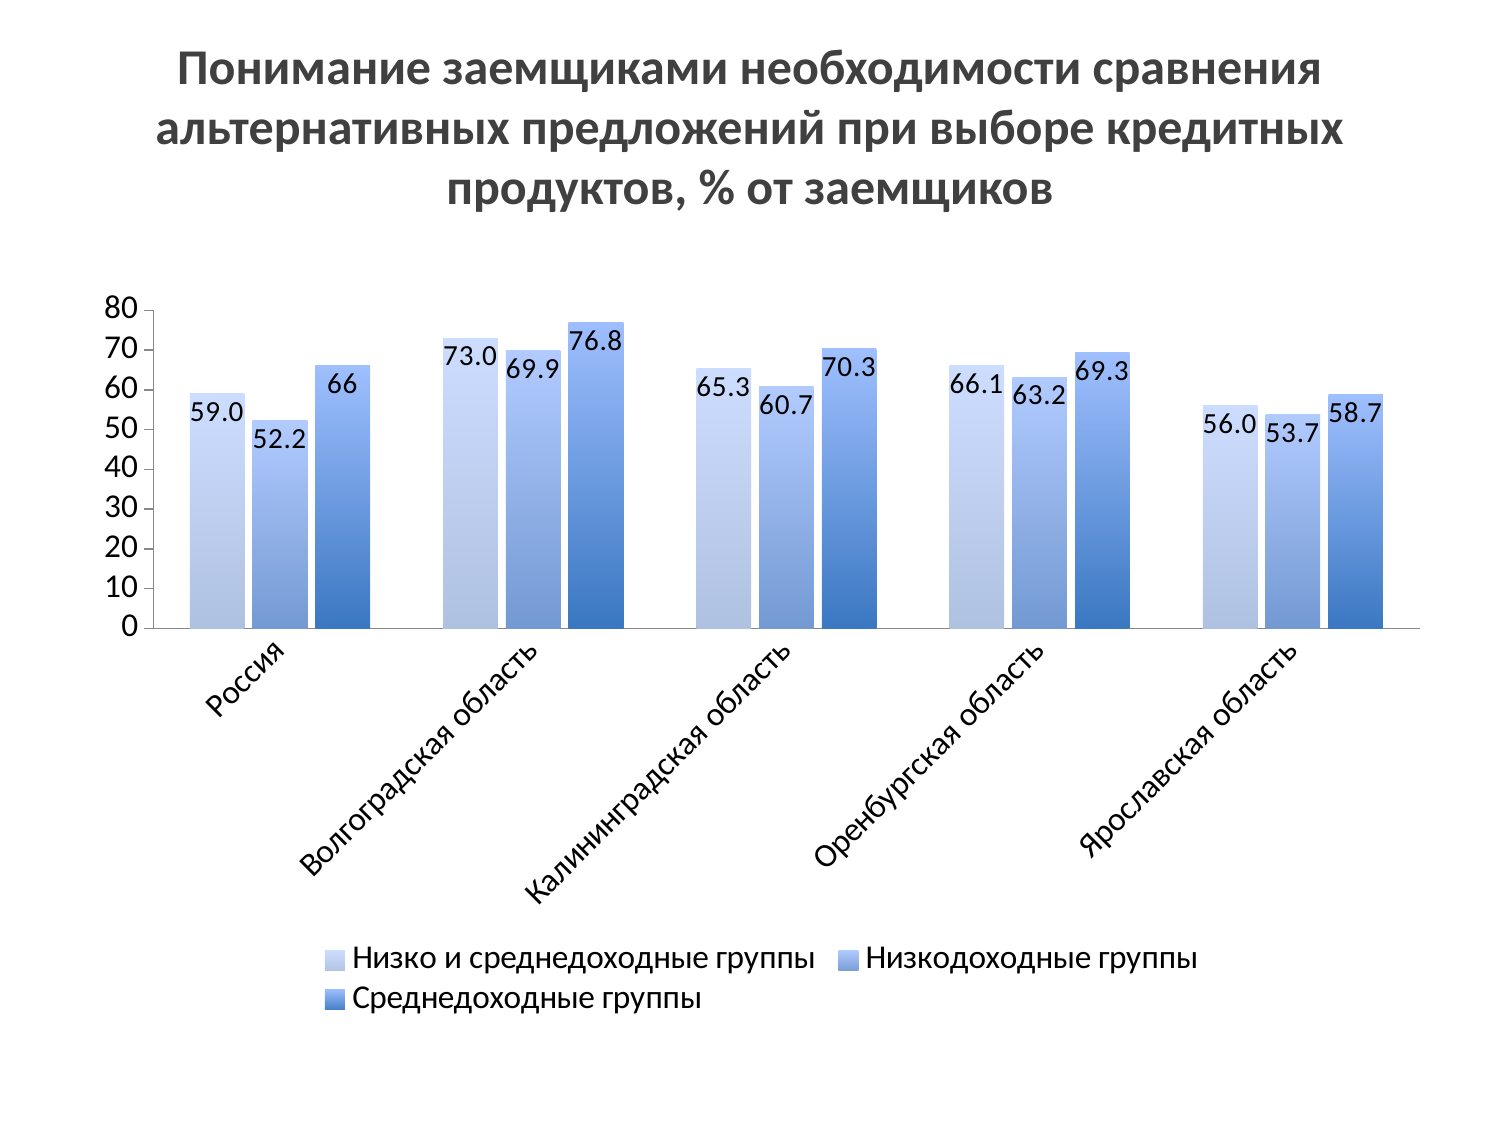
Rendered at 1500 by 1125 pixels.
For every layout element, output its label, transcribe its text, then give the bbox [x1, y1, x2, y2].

chart [76, 278, 1448, 1024]
title Понимание заемщиками необходимости сравнения альтернативных предложений при выборе кредитных продуктов, % от заемщиков [29, 7, 1471, 242]
